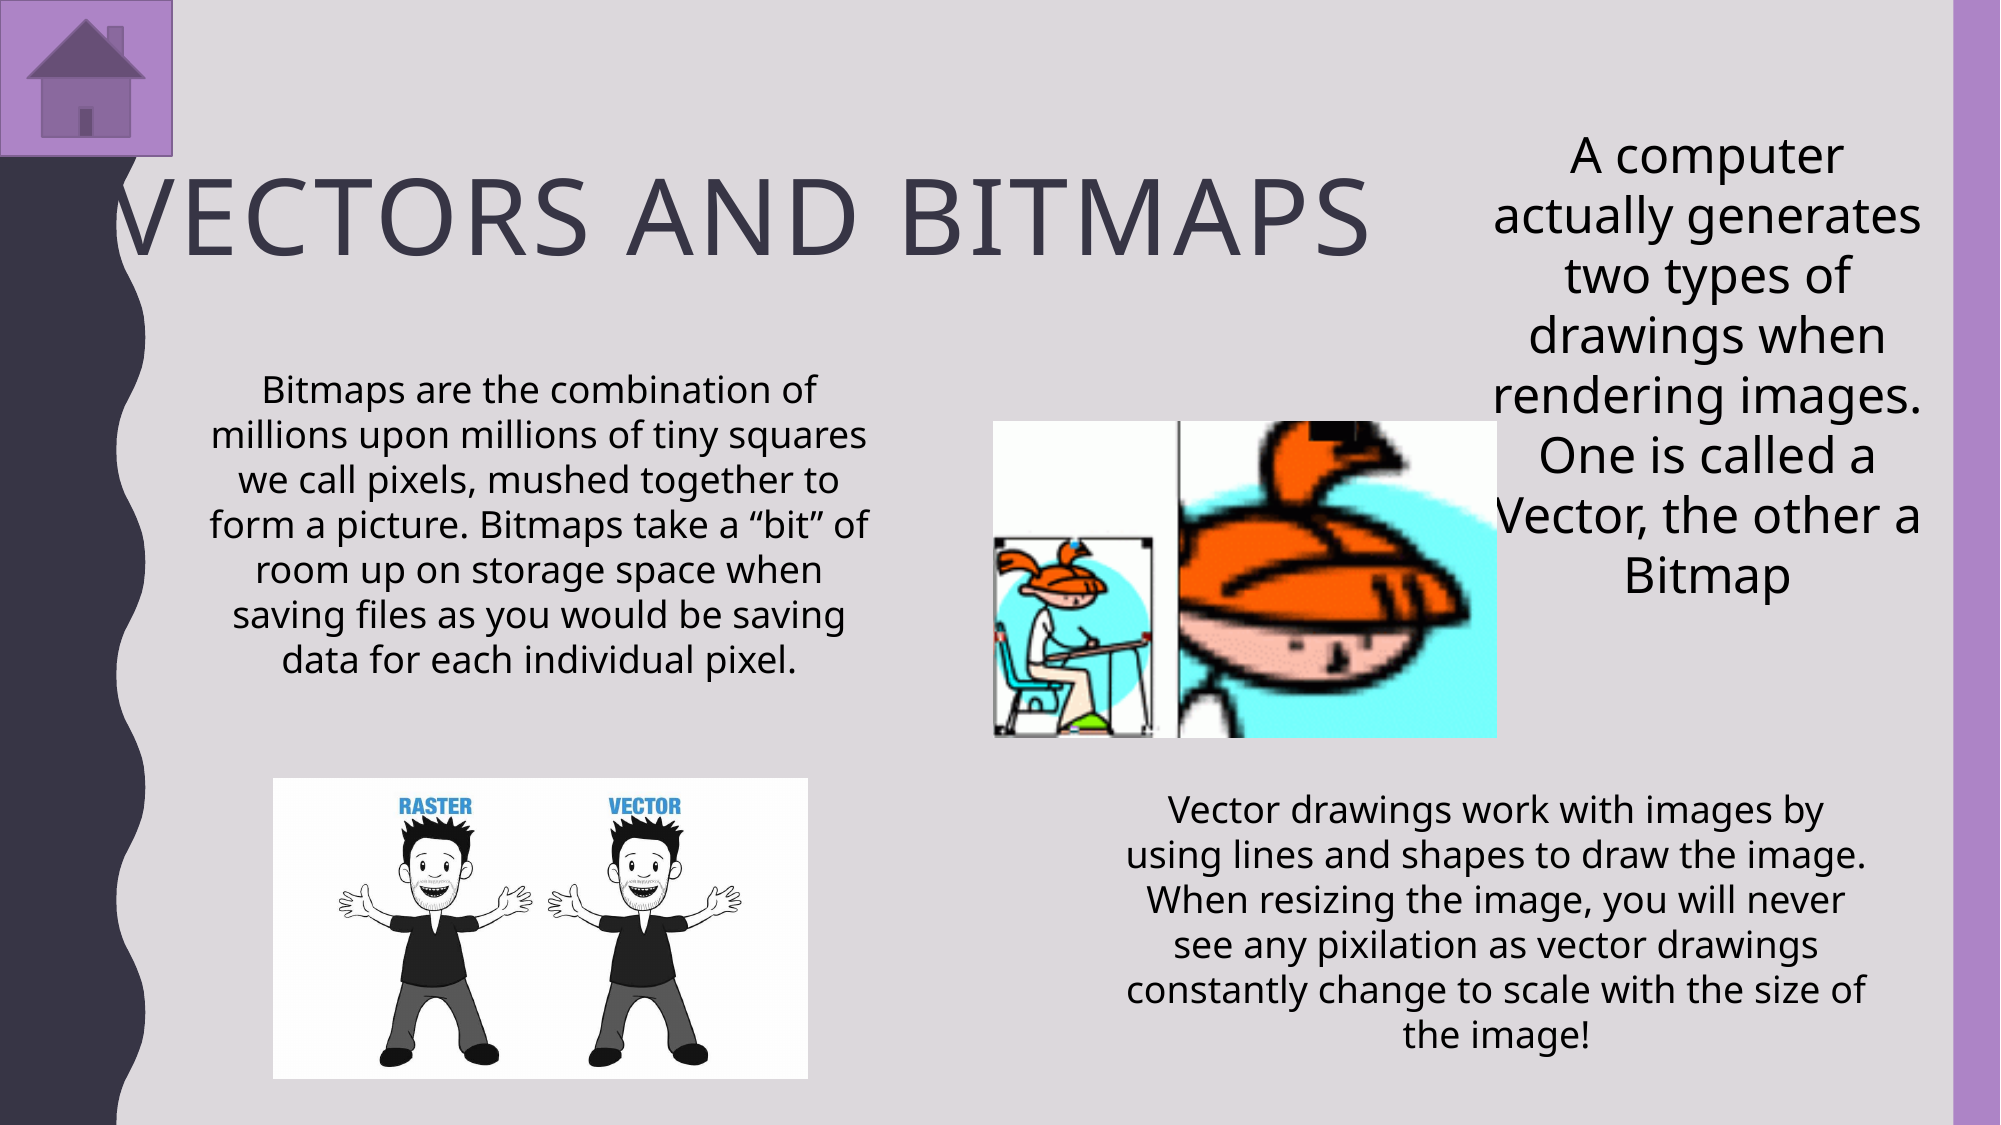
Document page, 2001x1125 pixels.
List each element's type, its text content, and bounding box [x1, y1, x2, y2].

text_box [0, 0, 173, 157]
text_box Vector drawings work with images by using lines and shapes to draw the image. When resizing the image, you will never see any pixilation as vector drawings constantly change to scale with the size of the image! [1103, 778, 1890, 1063]
text_box A computer actually generates two types of drawings when rendering images. One is called a Vector, the other a Bitmap [1466, 115, 1950, 611]
title Vectors and Bitmaps [0, 156, 1466, 401]
text_box Bitmaps are the combination of millions upon millions of tiny squares we call pixels, mushed together to form a picture. Bitmaps take a “bit” of room up on storage space when saving files as you would be saving data for each individual pixel. [192, 358, 887, 689]
picture [273, 778, 808, 1079]
picture [993, 421, 1497, 738]
